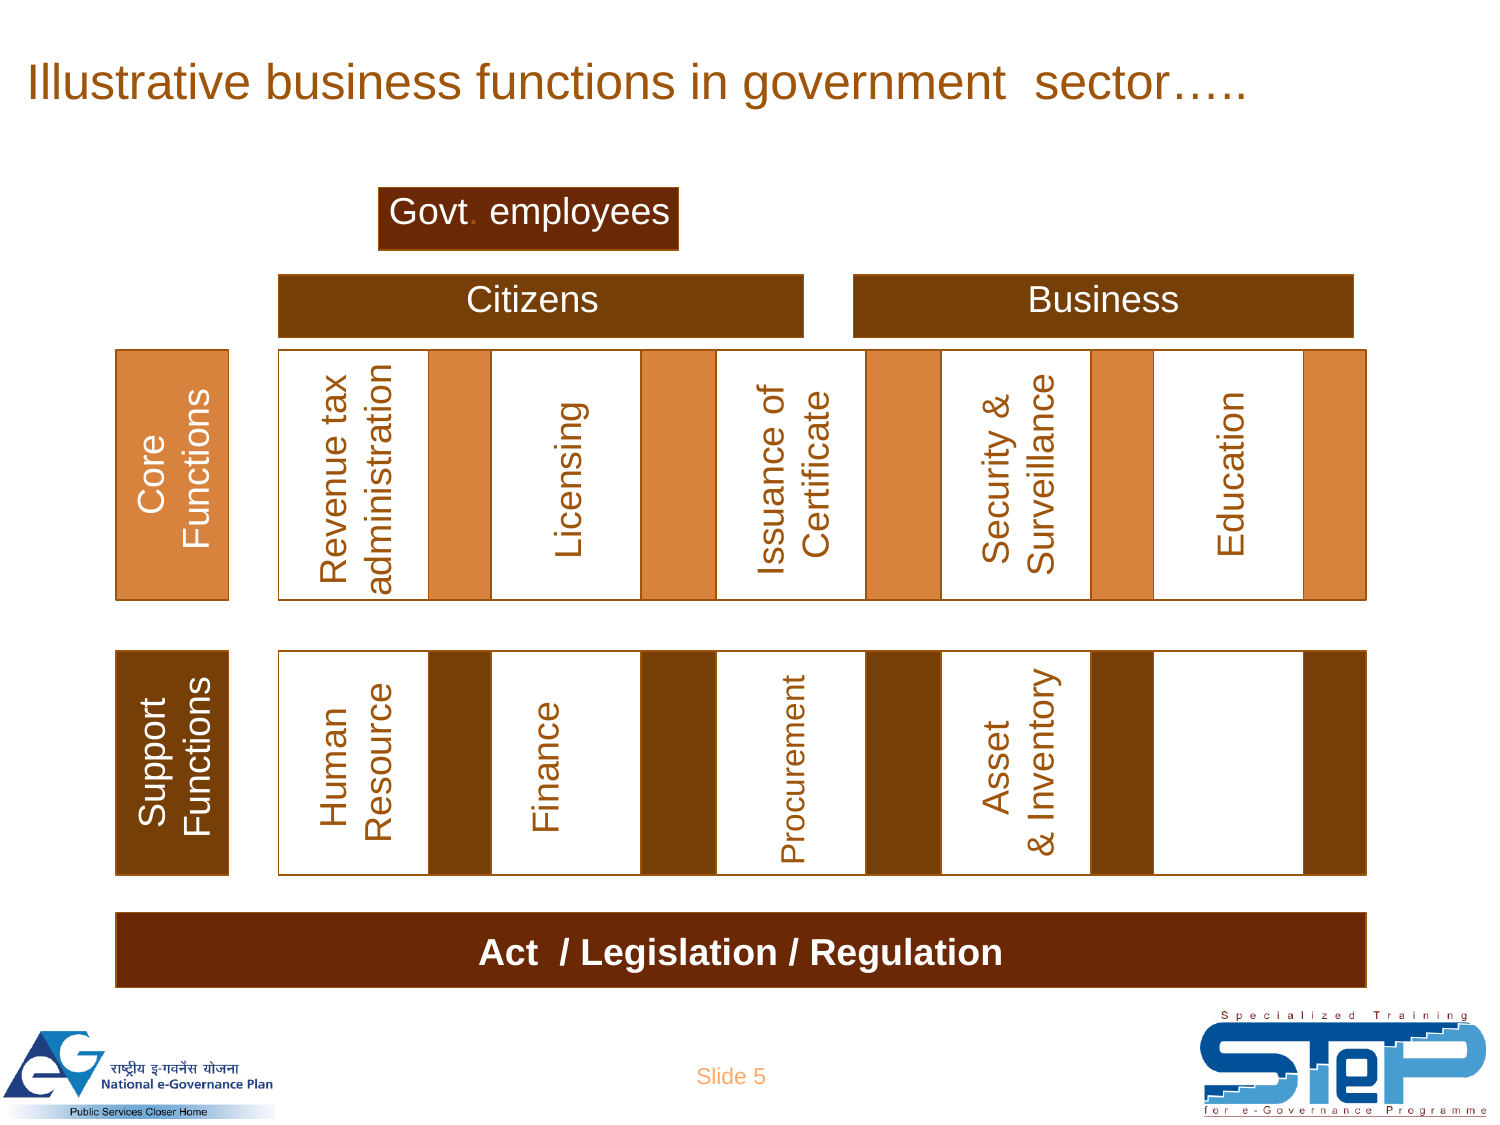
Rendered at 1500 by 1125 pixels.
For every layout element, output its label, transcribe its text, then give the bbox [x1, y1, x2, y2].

text_box [1153, 651, 1304, 875]
text_box Asset & Inventory [941, 651, 1092, 875]
text_box Licensing [491, 350, 642, 600]
text_box Human Resource [278, 651, 429, 875]
picture [2, 1031, 275, 1119]
text_box Act / Legislation / Regulation [116, 912, 1367, 988]
text_box Revenue tax administration [278, 350, 429, 600]
text_box [867, 651, 941, 875]
text_box Security & Surveillance [941, 350, 1092, 600]
text_box Issuance of Certificate [716, 350, 867, 600]
text_box [642, 350, 716, 600]
text_box [1304, 651, 1367, 875]
text_box Finance [491, 651, 642, 875]
text_box Business [853, 274, 1354, 338]
text_box [1092, 350, 1153, 600]
text_box [429, 350, 491, 600]
text_box [867, 350, 941, 600]
text_box Govt. employees [378, 187, 679, 250]
text_box Education [1153, 350, 1304, 600]
text_box Core Functions [116, 350, 229, 600]
text_box Support Functions [116, 651, 229, 875]
text_box [429, 651, 491, 875]
text_box [642, 651, 716, 875]
text_box Procurement [716, 651, 867, 875]
text_box [1304, 350, 1367, 600]
text_box [1092, 651, 1153, 875]
title Illustrative business functions in government sector….. [26, 49, 1472, 175]
text_box Citizens [278, 274, 804, 338]
picture [1200, 1011, 1486, 1117]
